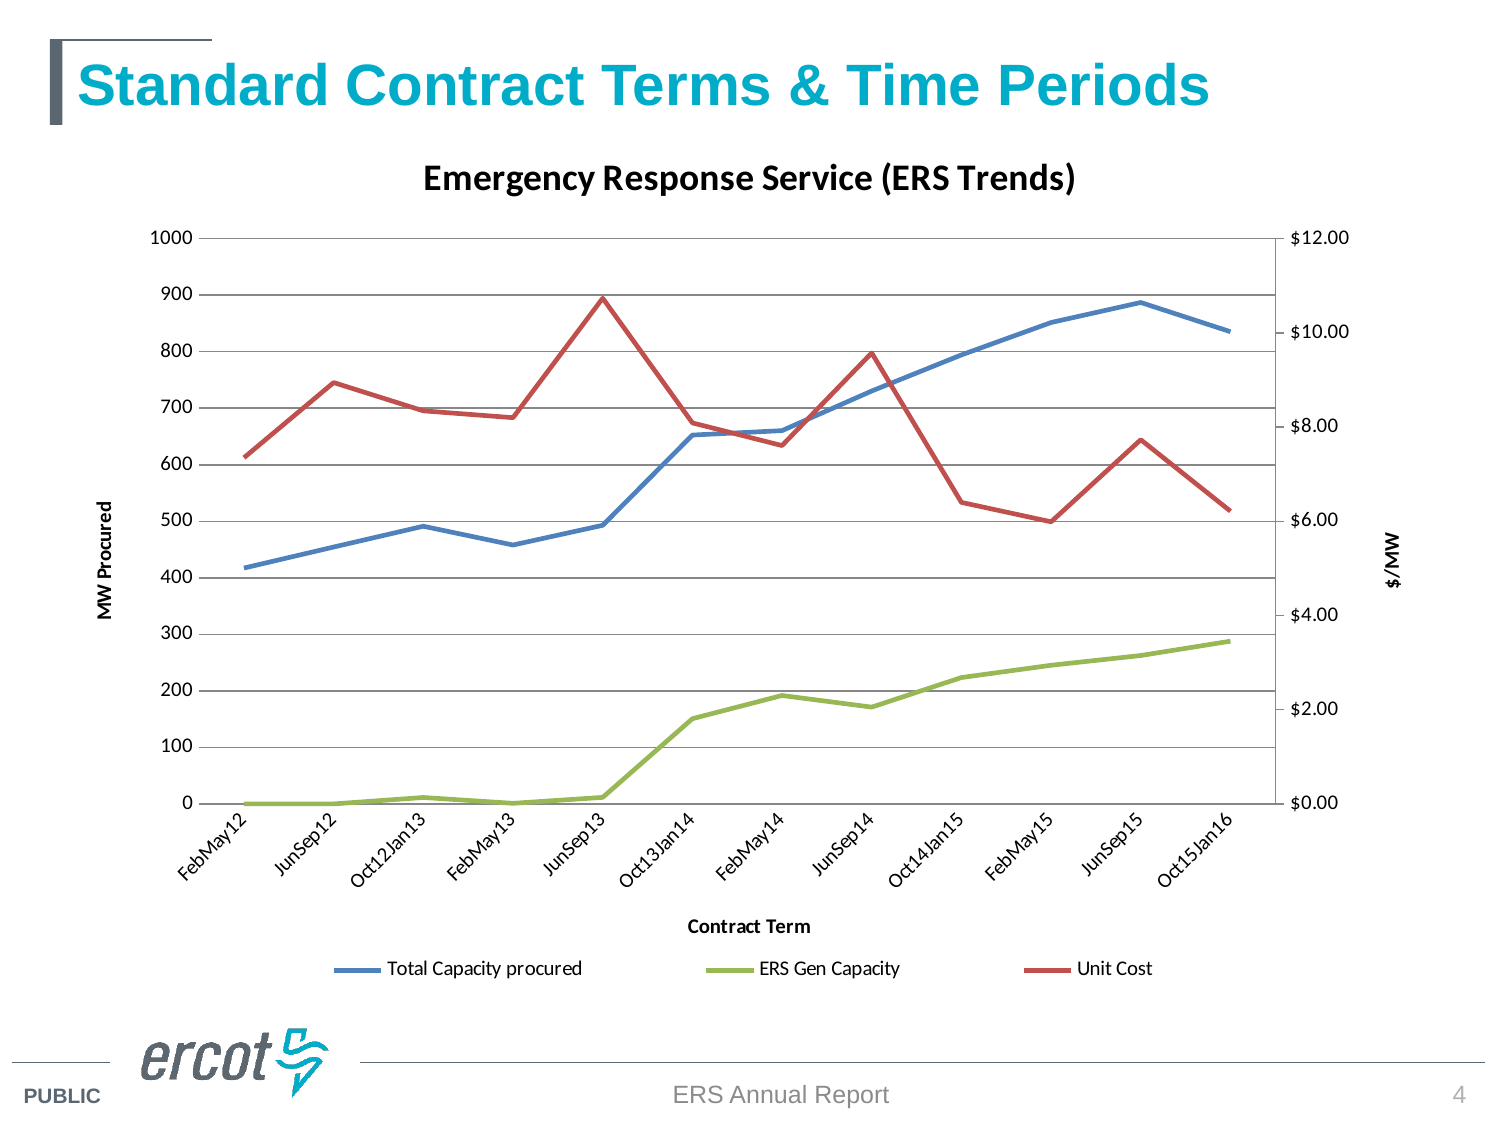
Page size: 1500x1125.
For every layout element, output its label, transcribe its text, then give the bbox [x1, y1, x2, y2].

picture [137, 1024, 332, 1100]
chart [62, 124, 1438, 1013]
footer ERS Annual Report [450, 1074, 1113, 1113]
title Standard Contract Terms & Time Periods [62, 39, 1450, 228]
slide_number 4 [1437, 1076, 1475, 1112]
